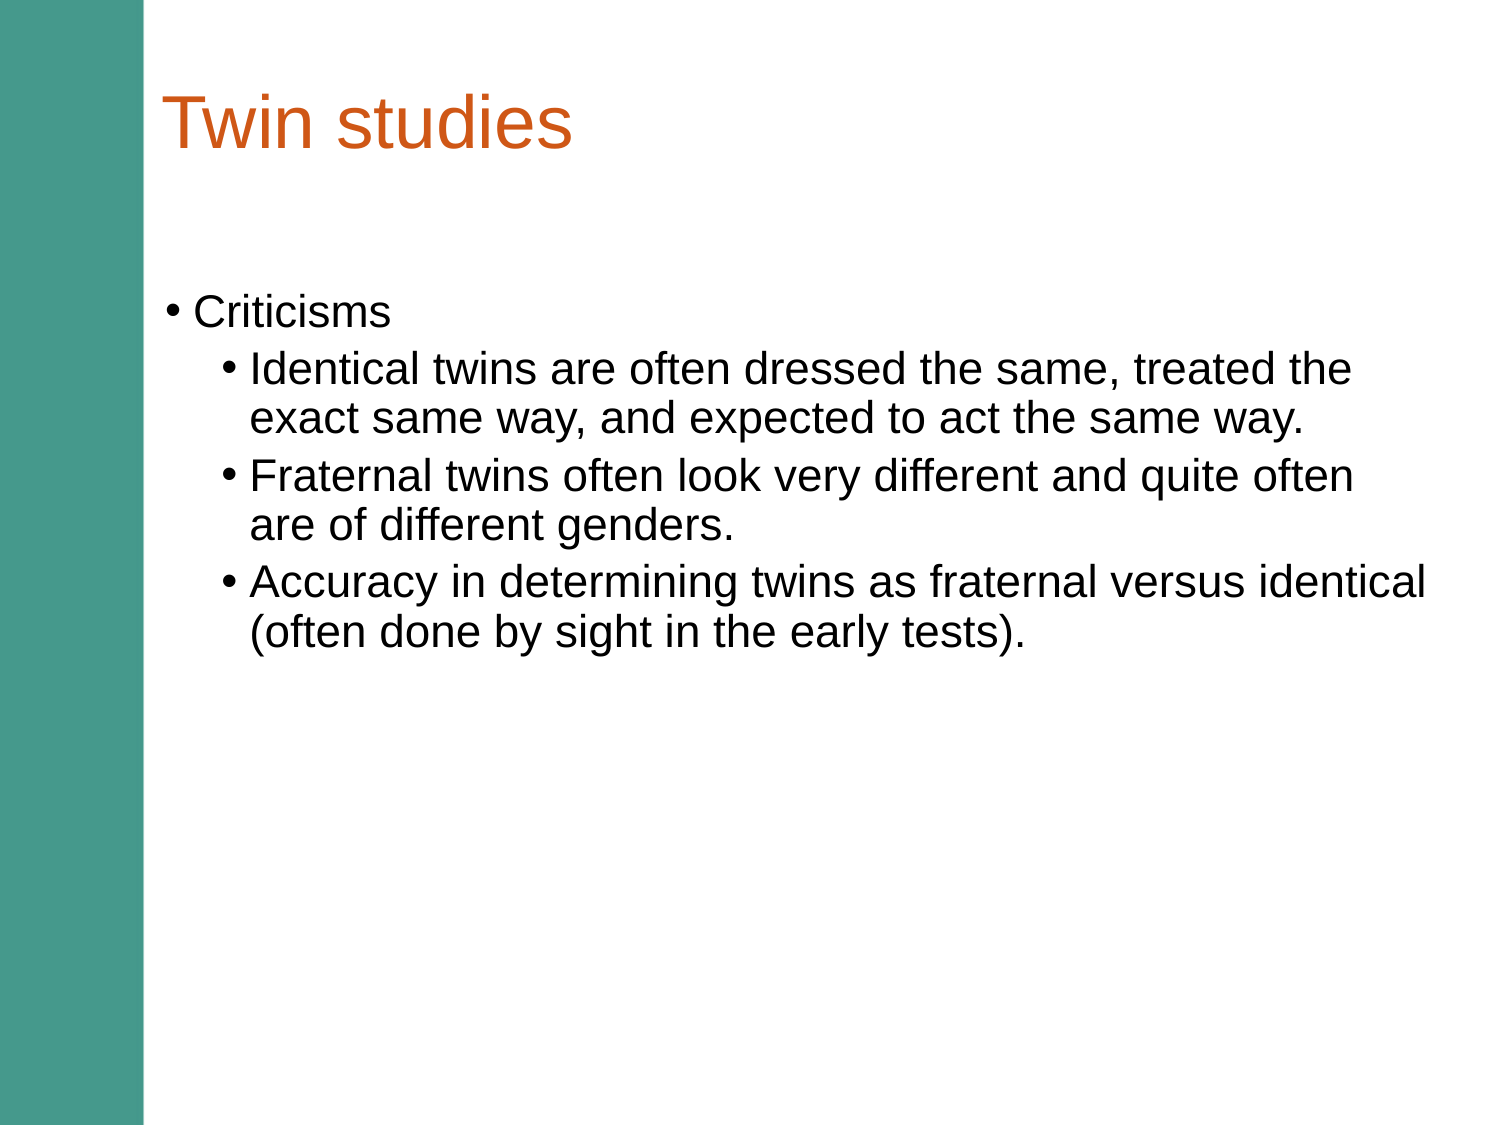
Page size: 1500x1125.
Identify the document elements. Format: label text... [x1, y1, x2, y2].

picture [0, 0, 1500, 1125]
title Twin studies [146, 62, 1440, 187]
list Criticisms Identical twins are often dressed the same, treated the exact same way, and expected to act the same way. Fraternal twins often look very different and quite often are of different genders. Accuracy in determining twins as fraternal versus identical (often done by sight in the early tests). [150, 280, 1444, 994]
